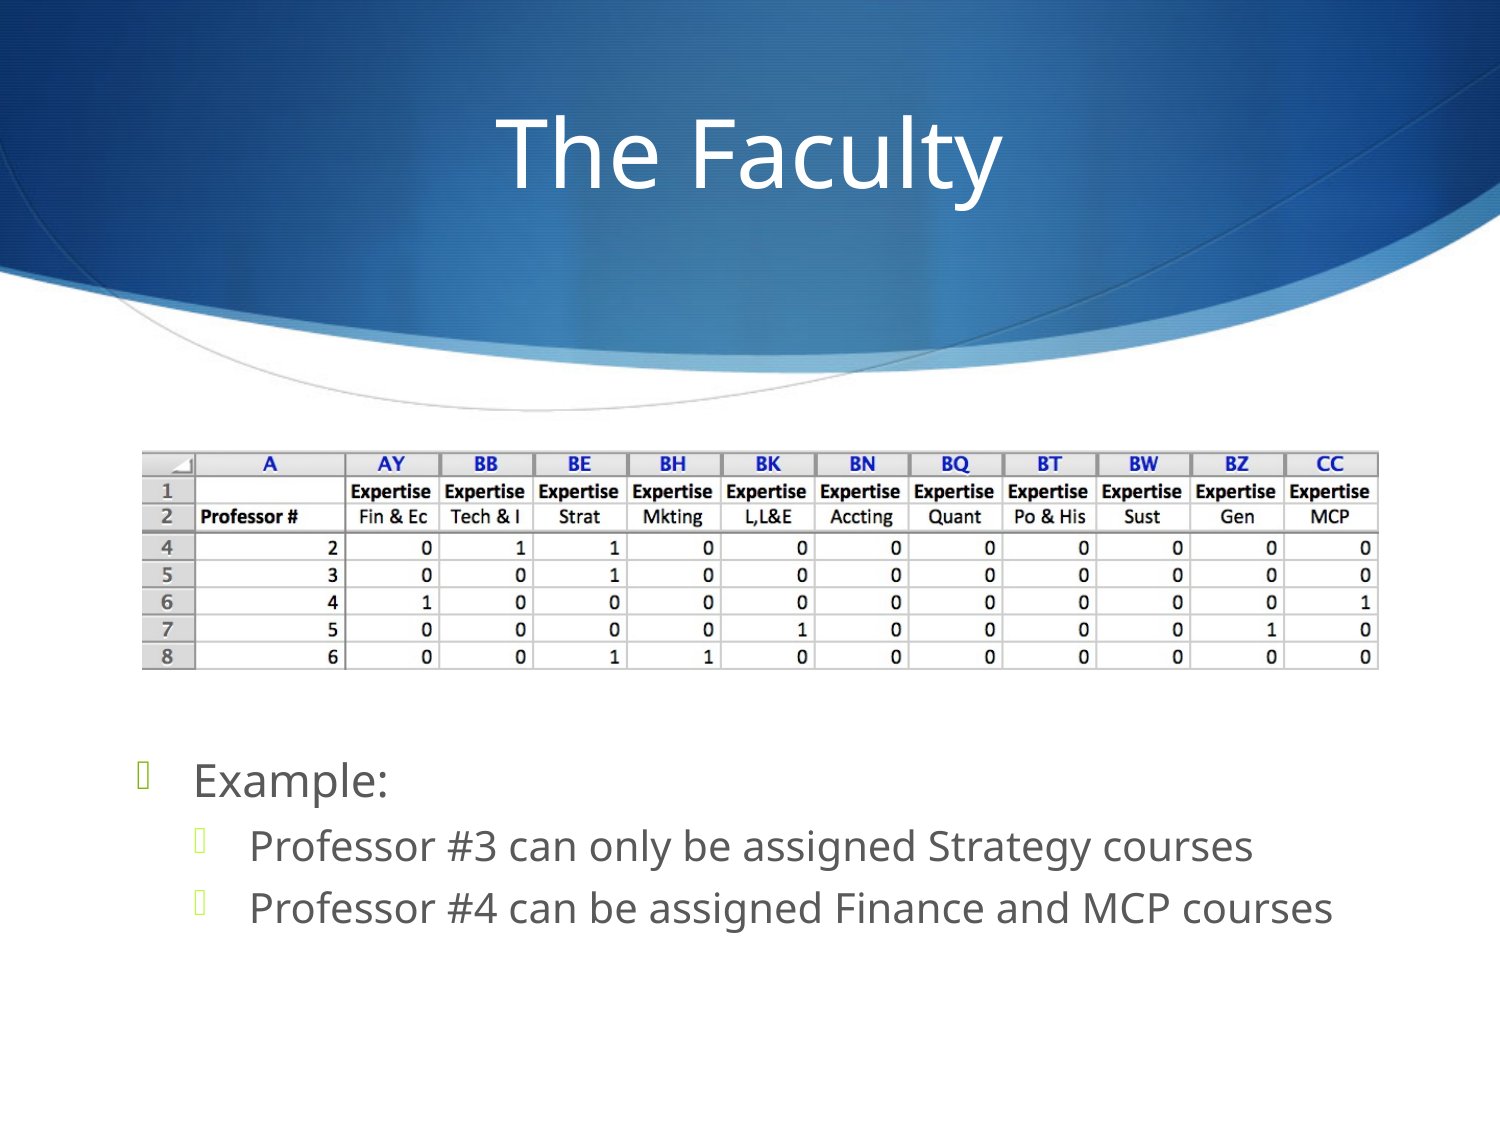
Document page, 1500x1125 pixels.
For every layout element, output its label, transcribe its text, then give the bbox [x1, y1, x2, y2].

picture [0, 0, 1500, 1125]
title The Faculty [75, 56, 1425, 245]
list Example: Professor #3 can only be assigned Strategy courses Professor #4 can be assigned Finance and MCP courses [121, 670, 1379, 991]
